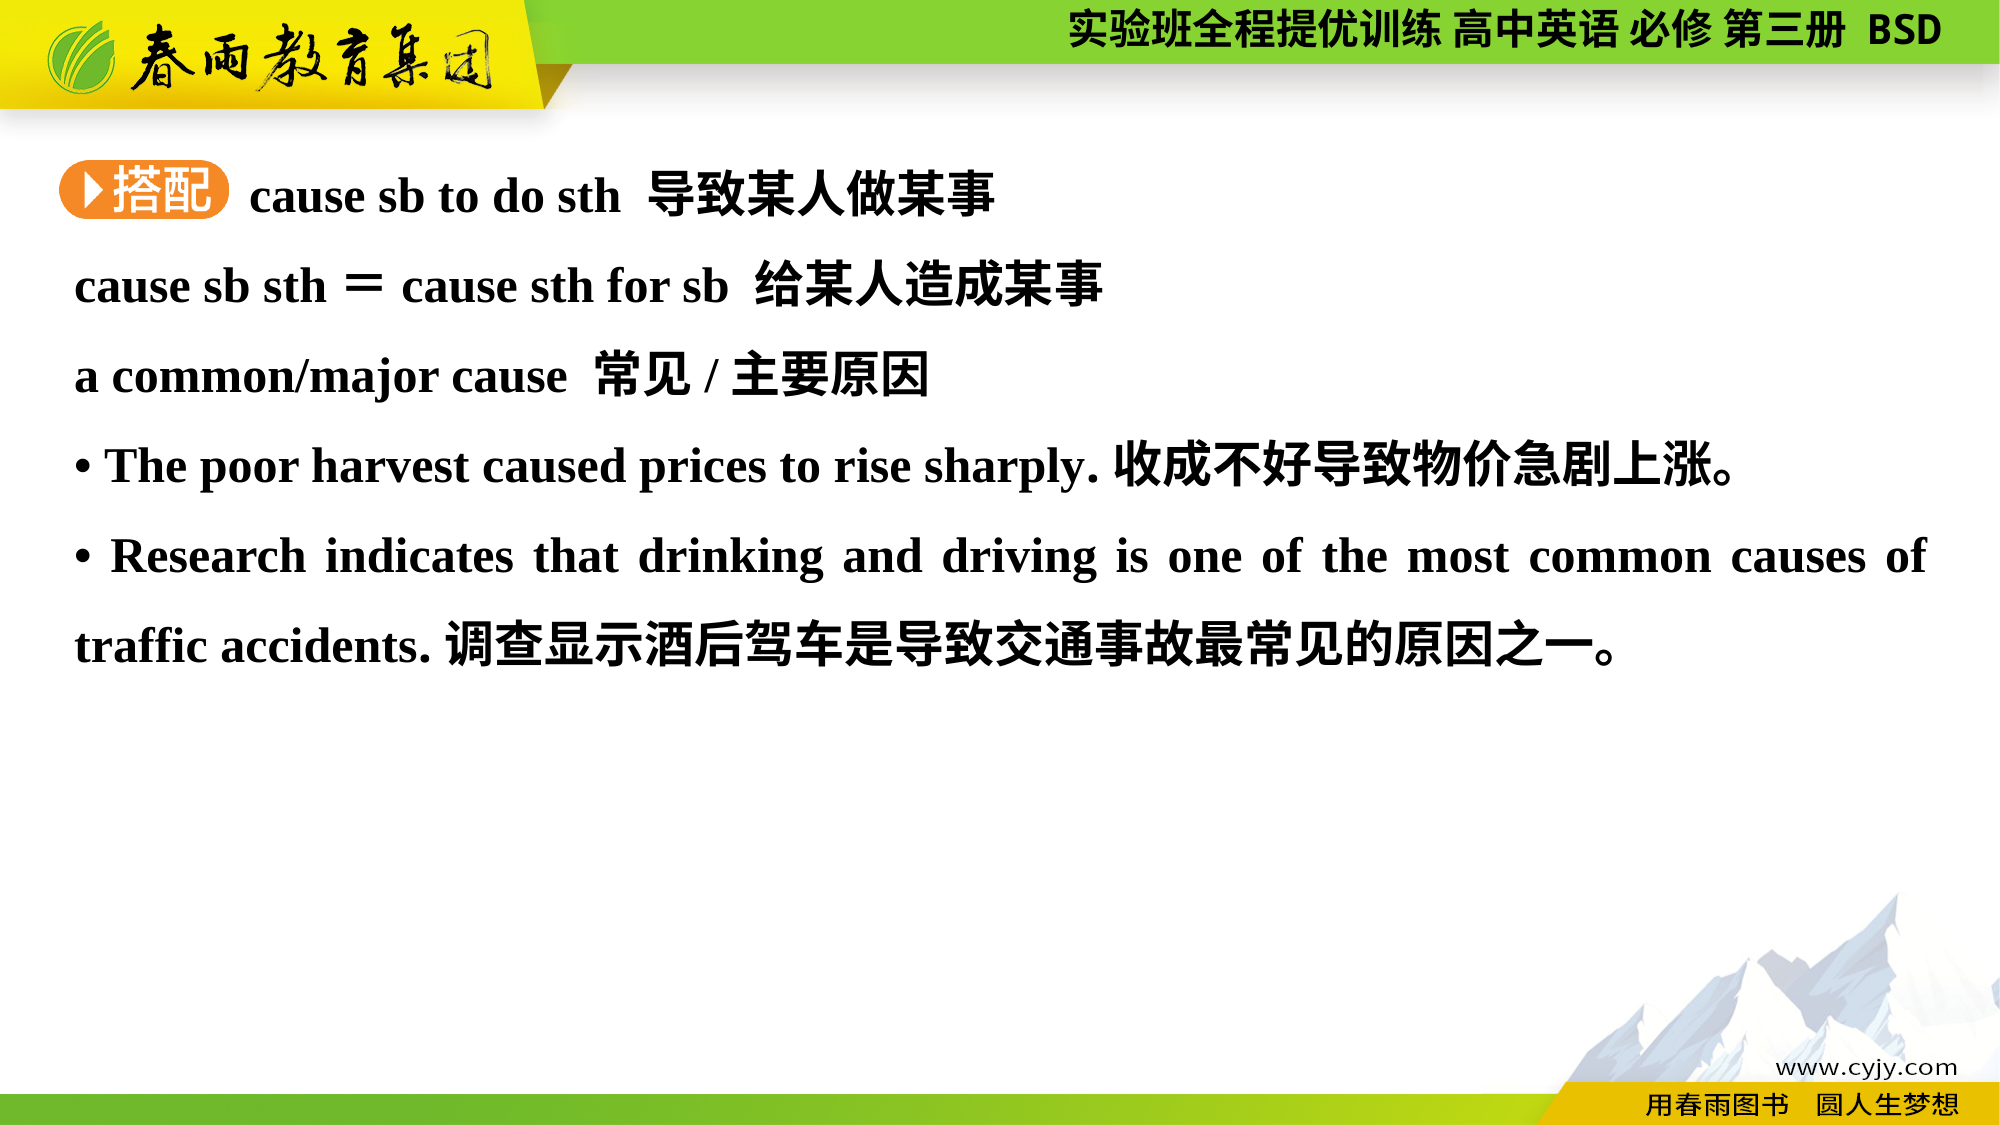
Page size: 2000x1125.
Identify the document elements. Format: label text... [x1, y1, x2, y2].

picture [0, 0, 2000, 1125]
list cause sb to do sth 导致某人做某事 cause sb sth＝cause sth for sb 给某人造成某事 a common/major cause 常见/主要原因 • The poor harvest caused prices to rise sharply.收成不好导致物价急剧上涨。 • Research indicates that drinking and driving is one of the most common causes of traffic accidents.调查显示酒后驾车是导致交通事故最常见的原因之一。 [59, 125, 1944, 675]
